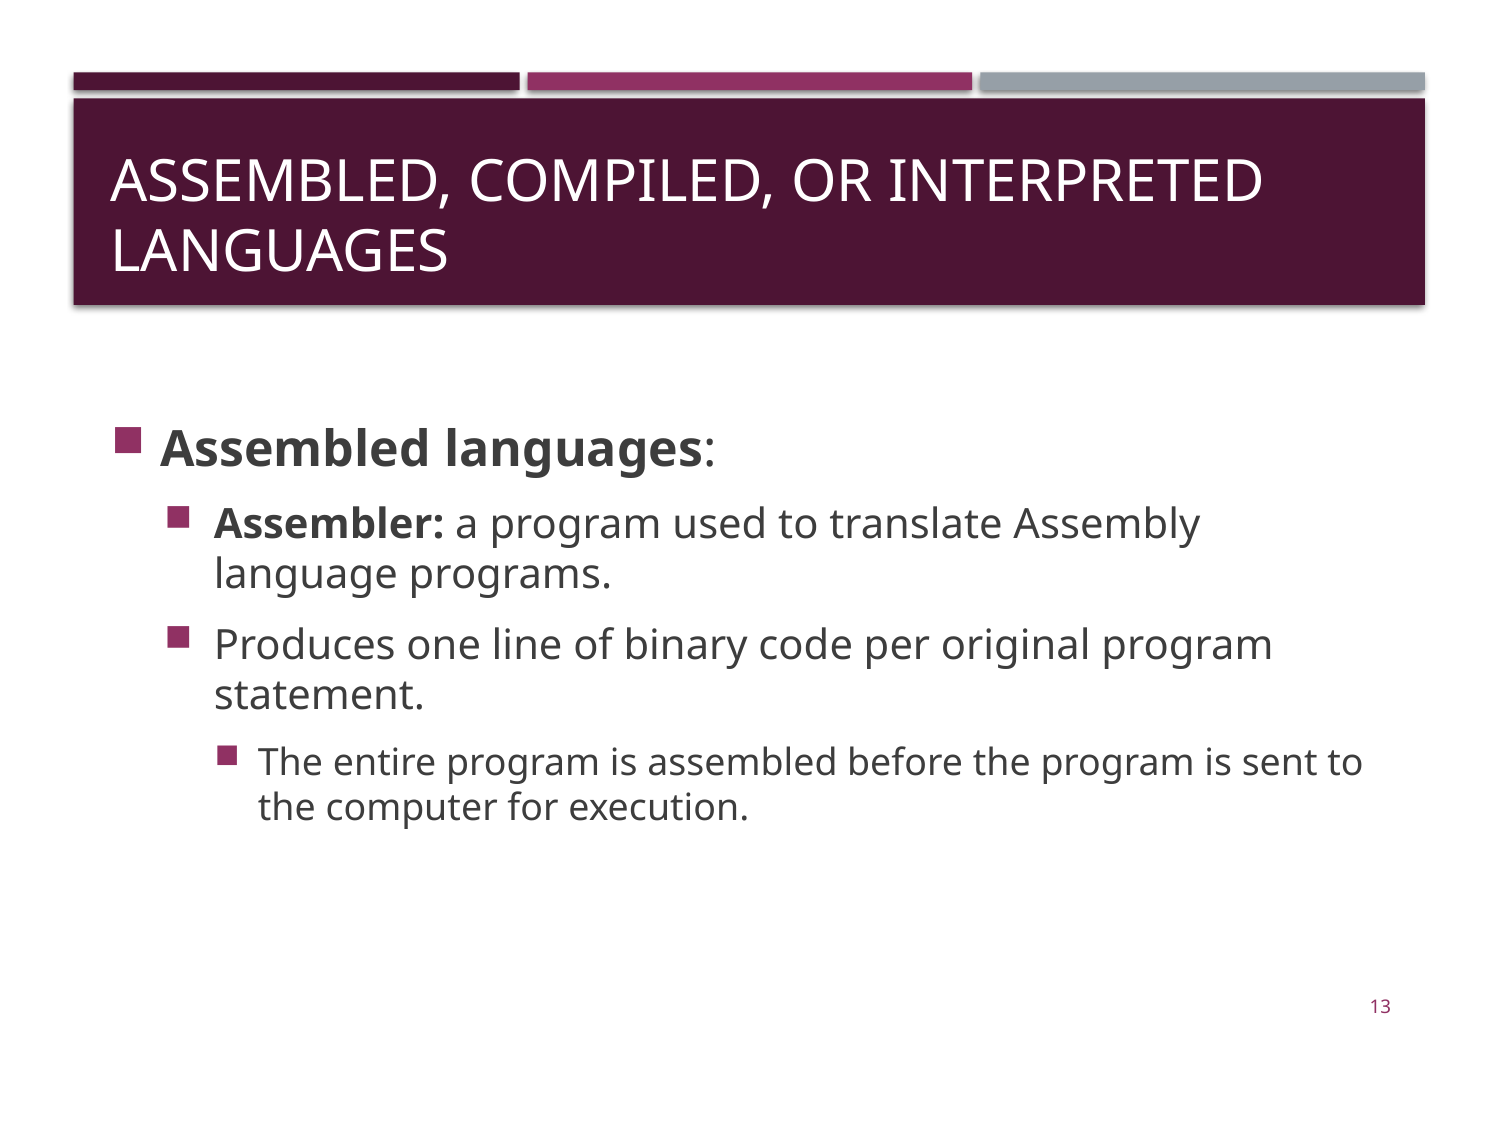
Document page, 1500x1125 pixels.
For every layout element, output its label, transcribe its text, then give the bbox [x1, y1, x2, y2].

title Assembled, Compiled, or Interpreted Languages [95, 112, 1406, 291]
list Assembled languages: Assembler: a program used to translate Assembly language programs. Produces one line of binary code per original program statement. The entire program is assembled before the program is sent to the computer for execution. [95, 365, 1406, 962]
slide_number 13 [1279, 977, 1406, 1037]
